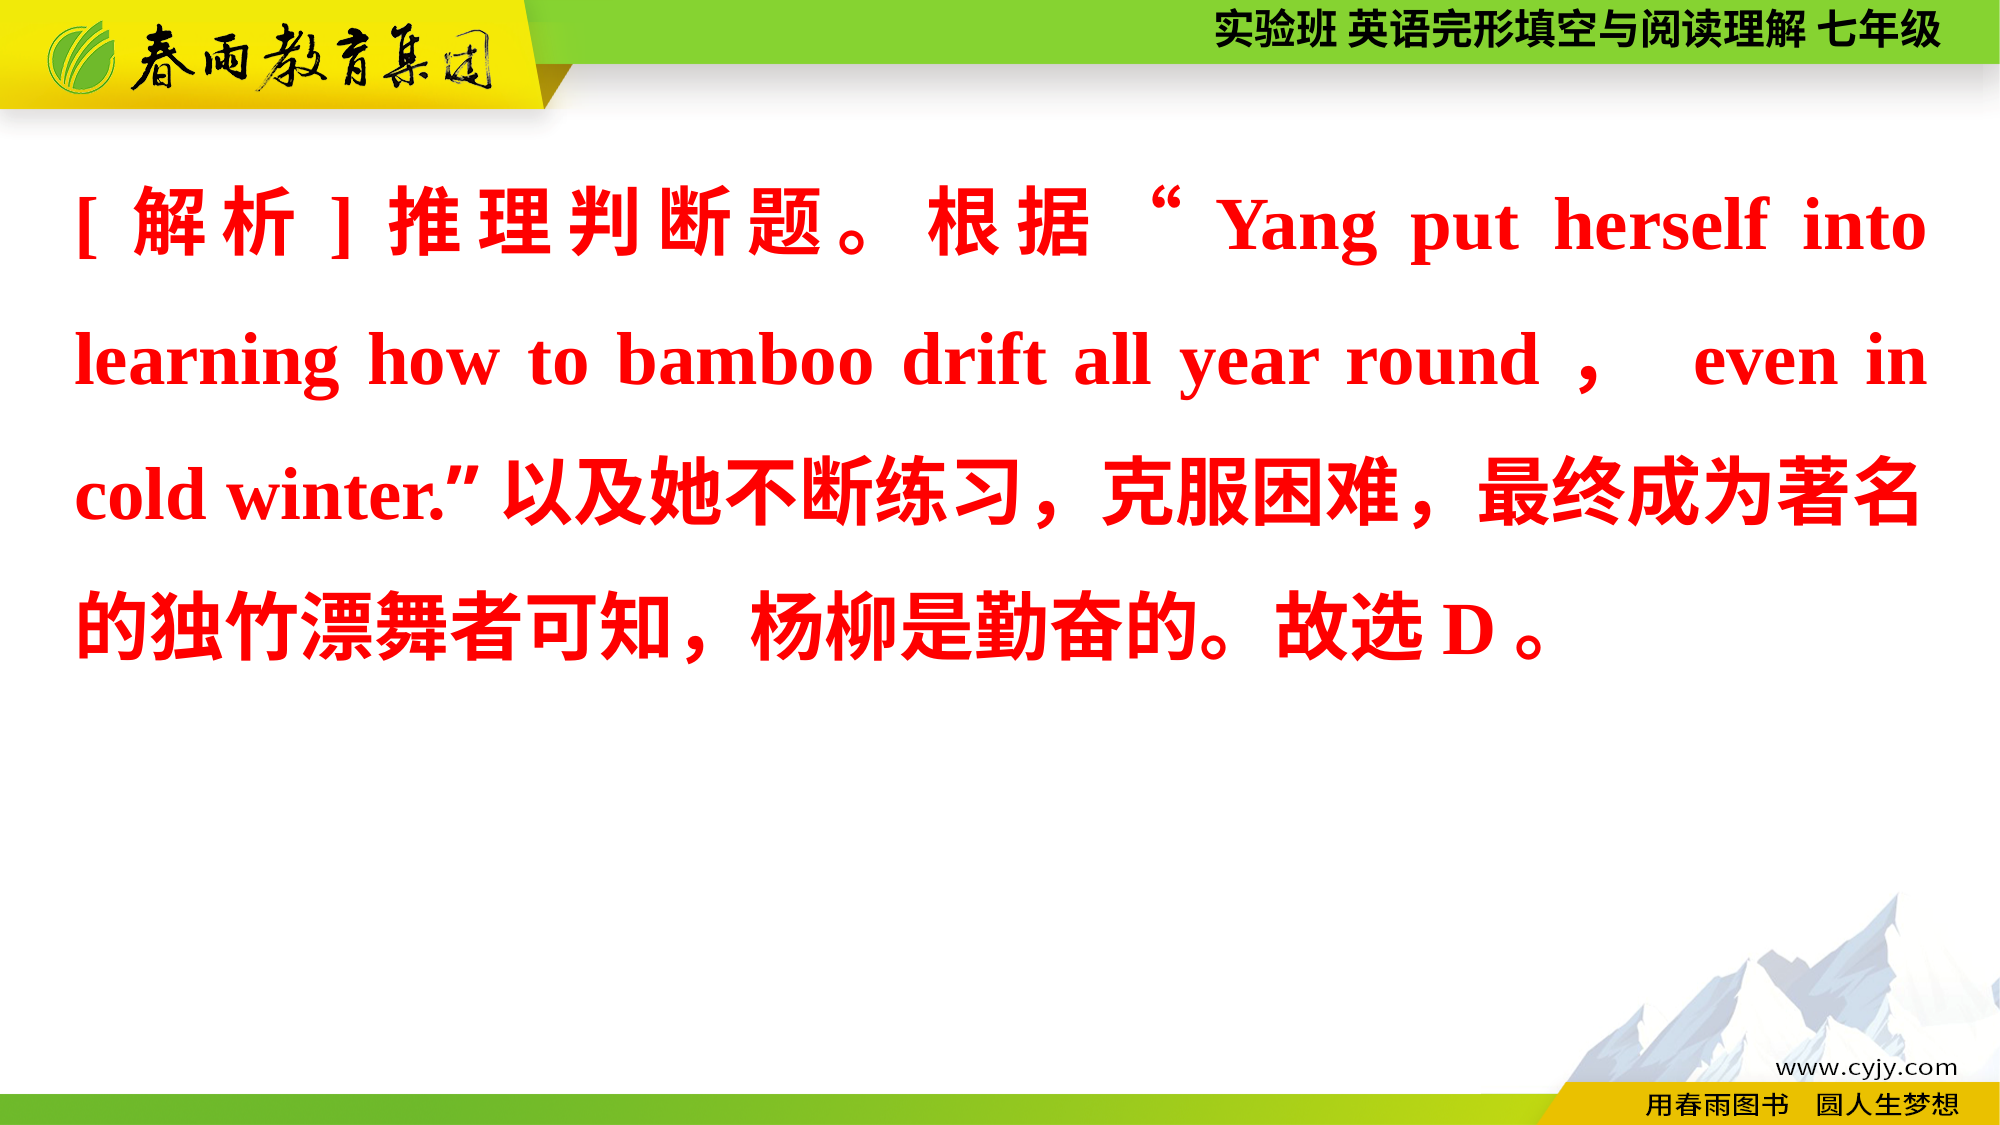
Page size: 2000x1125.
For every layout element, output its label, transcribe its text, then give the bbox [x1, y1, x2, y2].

picture [0, 0, 2000, 1125]
list [解析]推理判断题。根据“Yang put herself into learning how to bamboo drift all year round， even in cold winter.”以及她不断练习，克服困难，最终成为著名的独竹漂舞者可知，杨柳是勤奋的。故选D。 [59, 122, 1944, 666]
